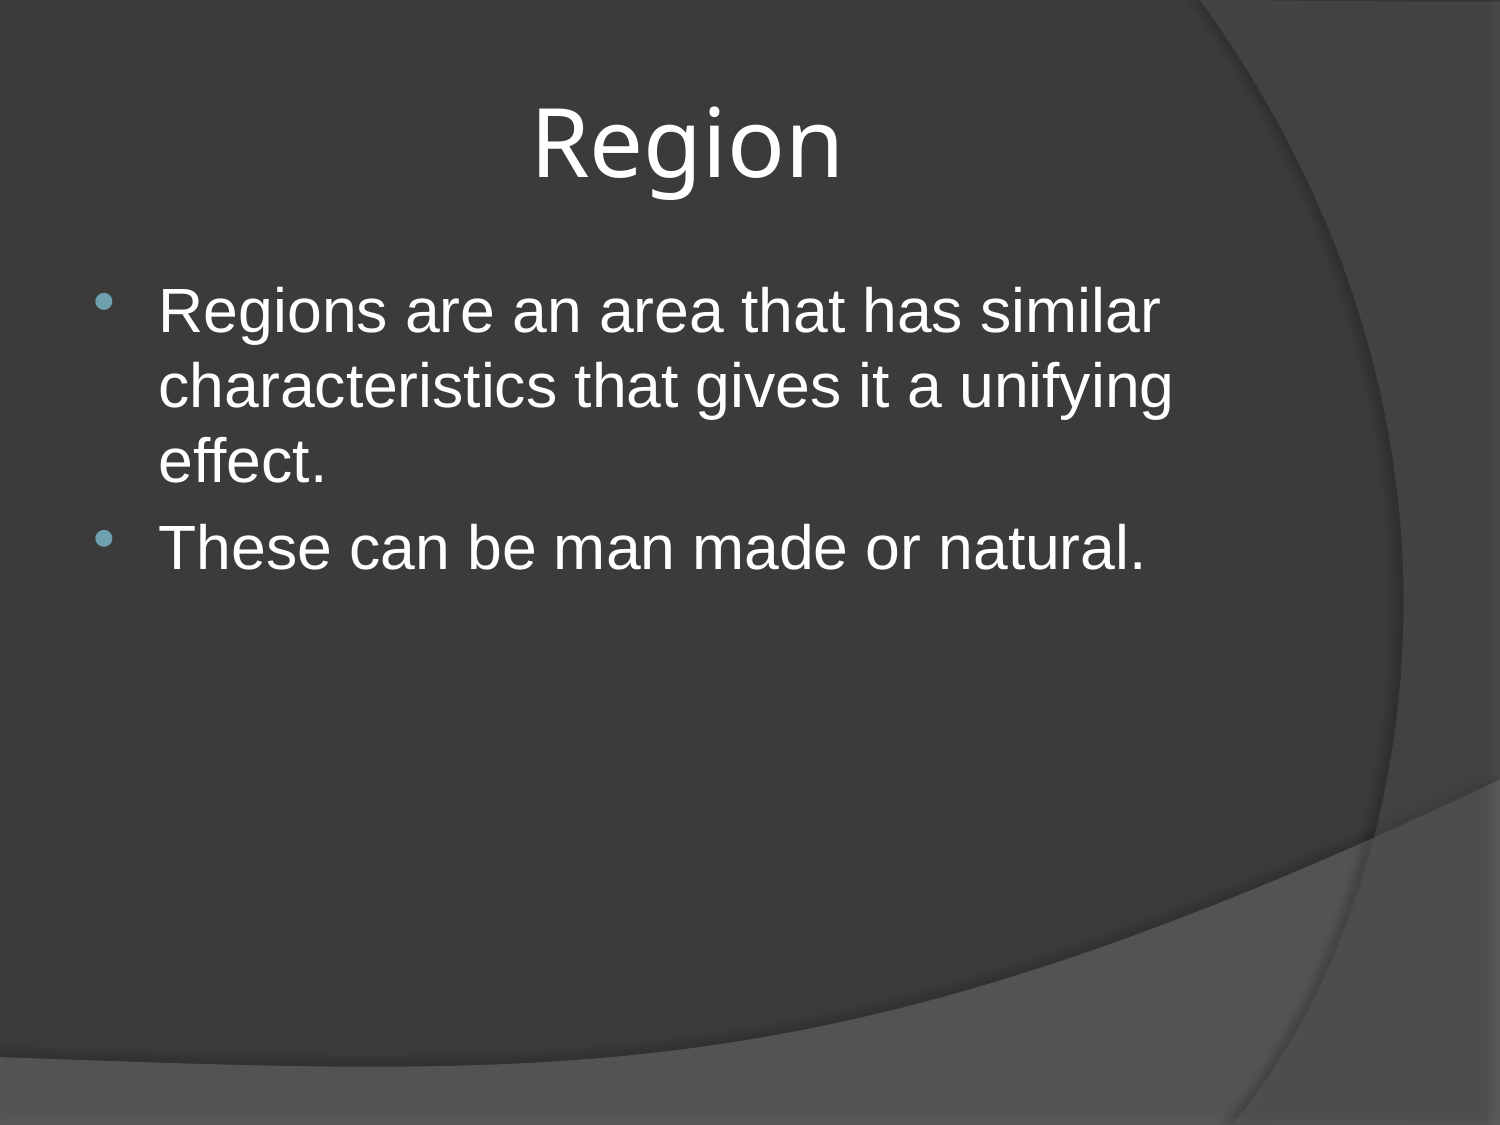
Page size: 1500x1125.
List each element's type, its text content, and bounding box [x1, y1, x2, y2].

list Regions are an area that has similar characteristics that gives it a unifying effect. These can be man made or natural. [75, 262, 1300, 1005]
title Region [75, 45, 1300, 233]
